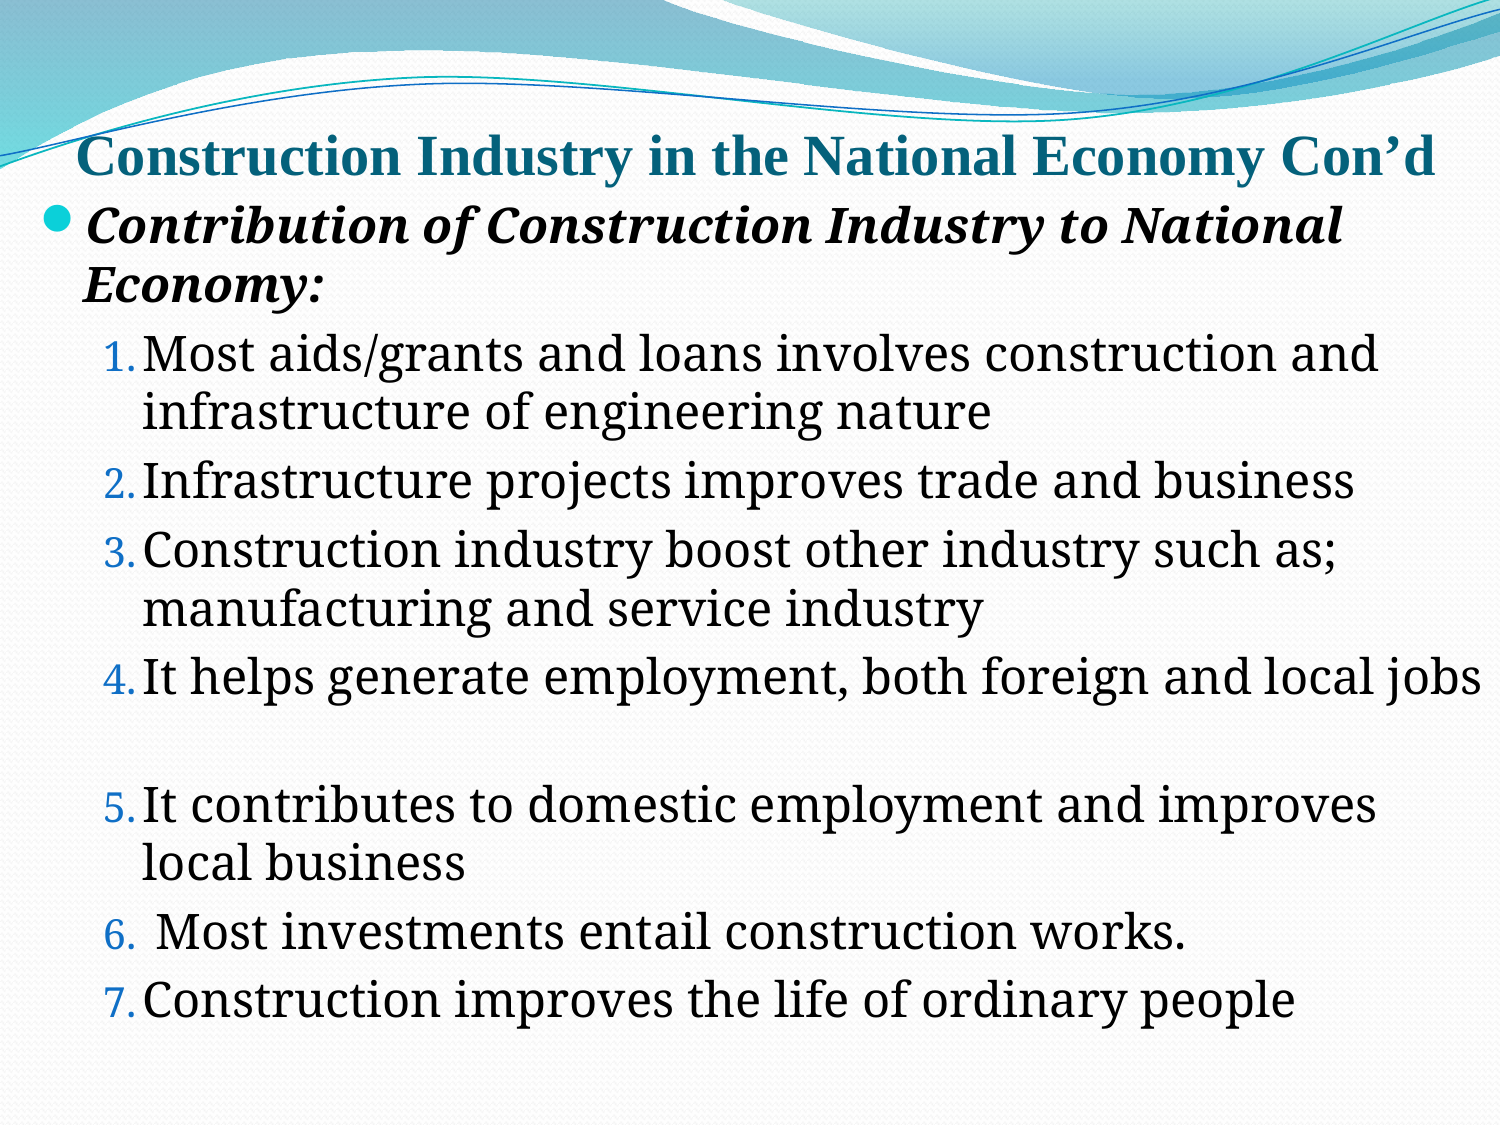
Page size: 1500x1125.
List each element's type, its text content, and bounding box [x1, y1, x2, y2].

list Contribution of Construction Industry to National Economy: Most aids/grants and loans involves construction and infrastructure of engineering nature Infrastructure projects improves trade and business Construction industry boost other industry such as; manufacturing and service industry It helps generate employment, both foreign and local jobs It contributes to domestic employment and improves local business Most investments entail construction works. Construction improves the life of ordinary people [24, 187, 1500, 1038]
title Construction Industry in the National Economy Con’d [75, 0, 1463, 187]
